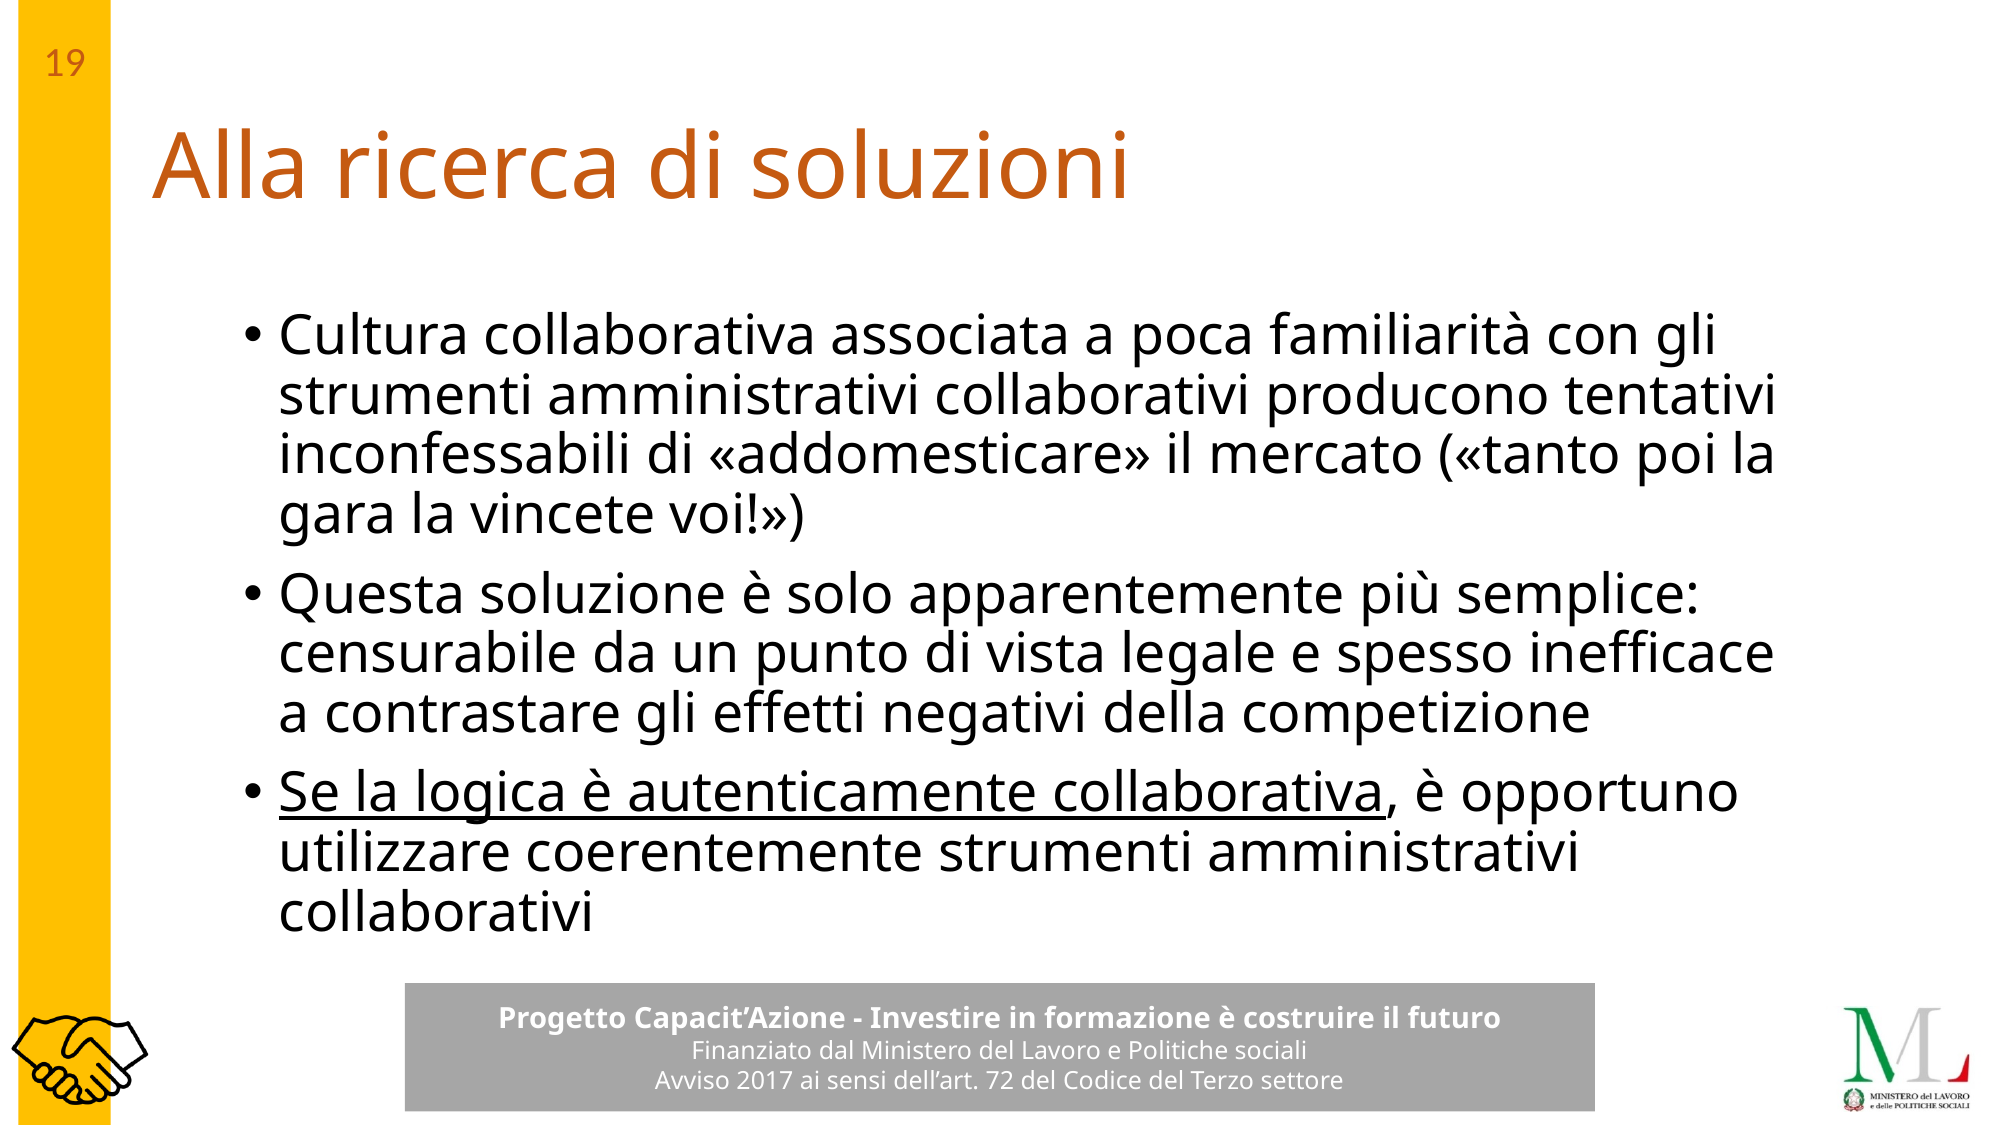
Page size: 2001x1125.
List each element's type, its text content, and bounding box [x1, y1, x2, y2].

title Alla ricerca di soluzioni [137, 59, 1863, 278]
list Cultura collaborativa associata a poca familiarità con gli strumenti amministrativi collaborativi producono tentativi inconfessabili di «addomesticare» il mercato («tanto poi la gara la vincete voi!») Questa soluzione è solo apparentemente più semplice: censurabile da un punto di vista legale e spesso inefficace a contrastare gli effetti negativi della competizione Se la logica è autenticamente collaborativa, è opportuno utilizzare coerentemente strumenti amministrativi collaborativi [228, 299, 1807, 959]
picture [10, 1009, 149, 1109]
slide_number 19 [1911, 1057, 1995, 1118]
picture [1826, 1006, 1987, 1112]
